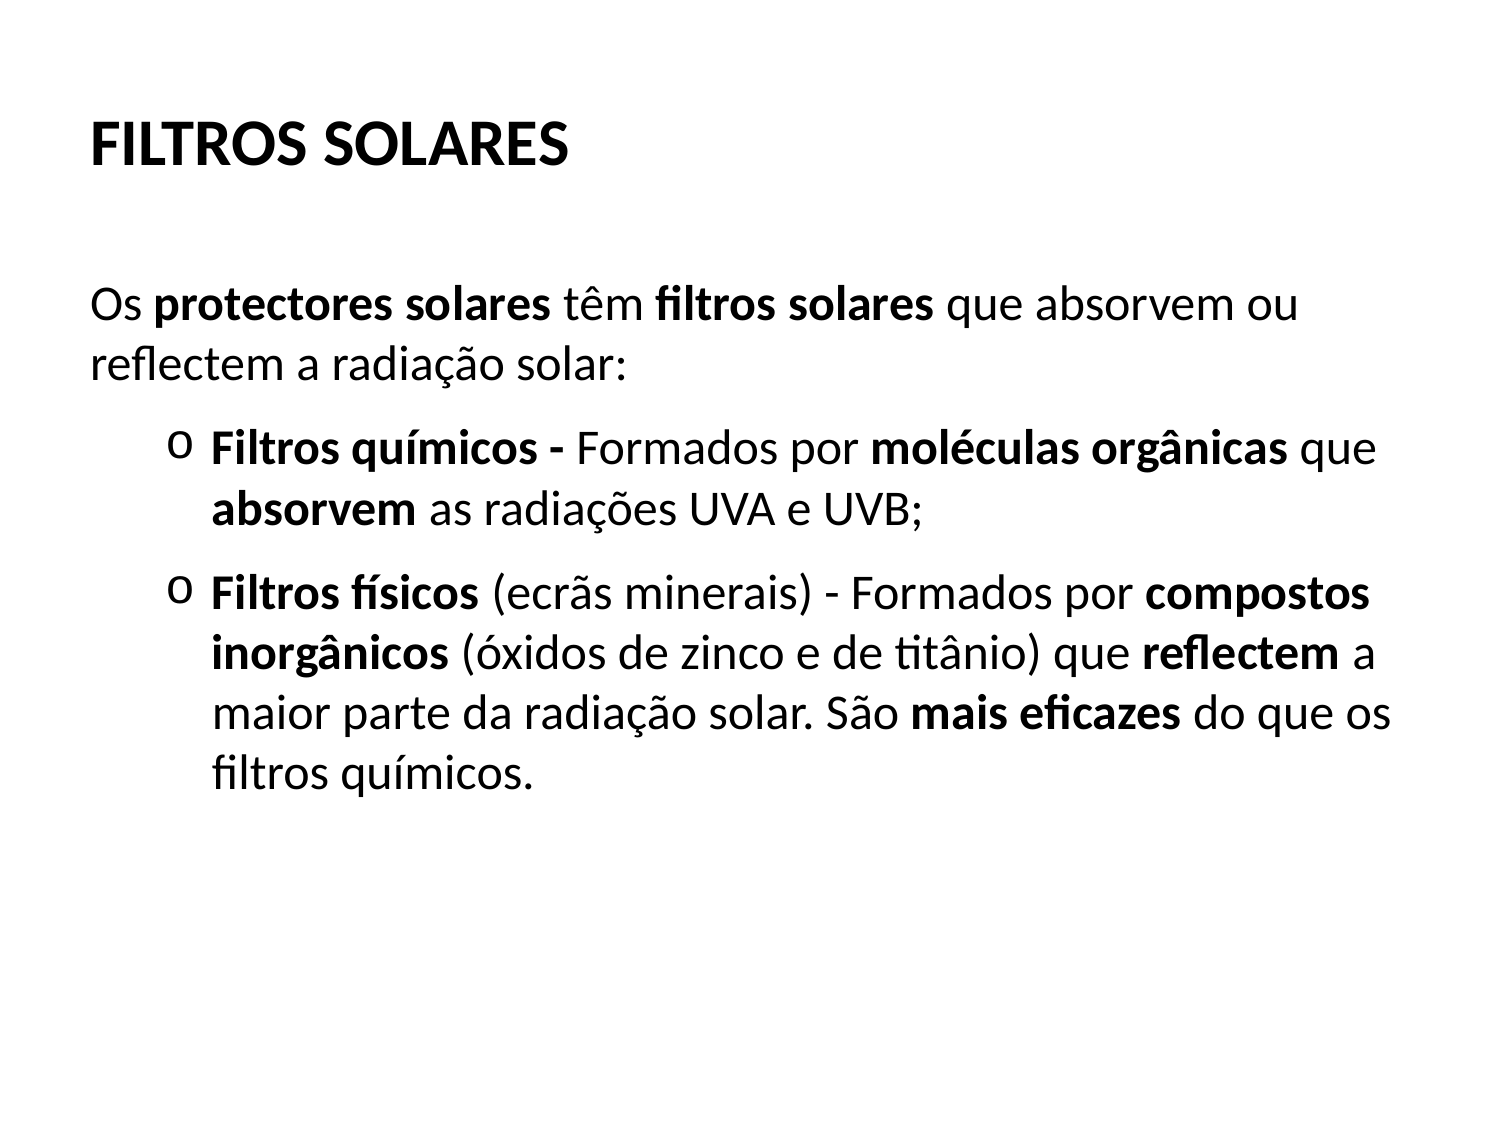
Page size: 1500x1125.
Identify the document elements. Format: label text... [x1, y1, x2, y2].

title FILTROS SOLARES [75, 45, 1425, 233]
list Os protectores solares têm filtros solares que absorvem ou reflectem a radiação solar: Filtros químicos - Formados por moléculas orgânicas que absorvem as radiações UVA e UVB; Filtros físicos (ecrãs minerais) - Formados por compostos inorgânicos (óxidos de zinco e de titânio) que reflectem a maior parte da radiação solar. São mais eficazes do que os filtros químicos. [75, 262, 1425, 1005]
